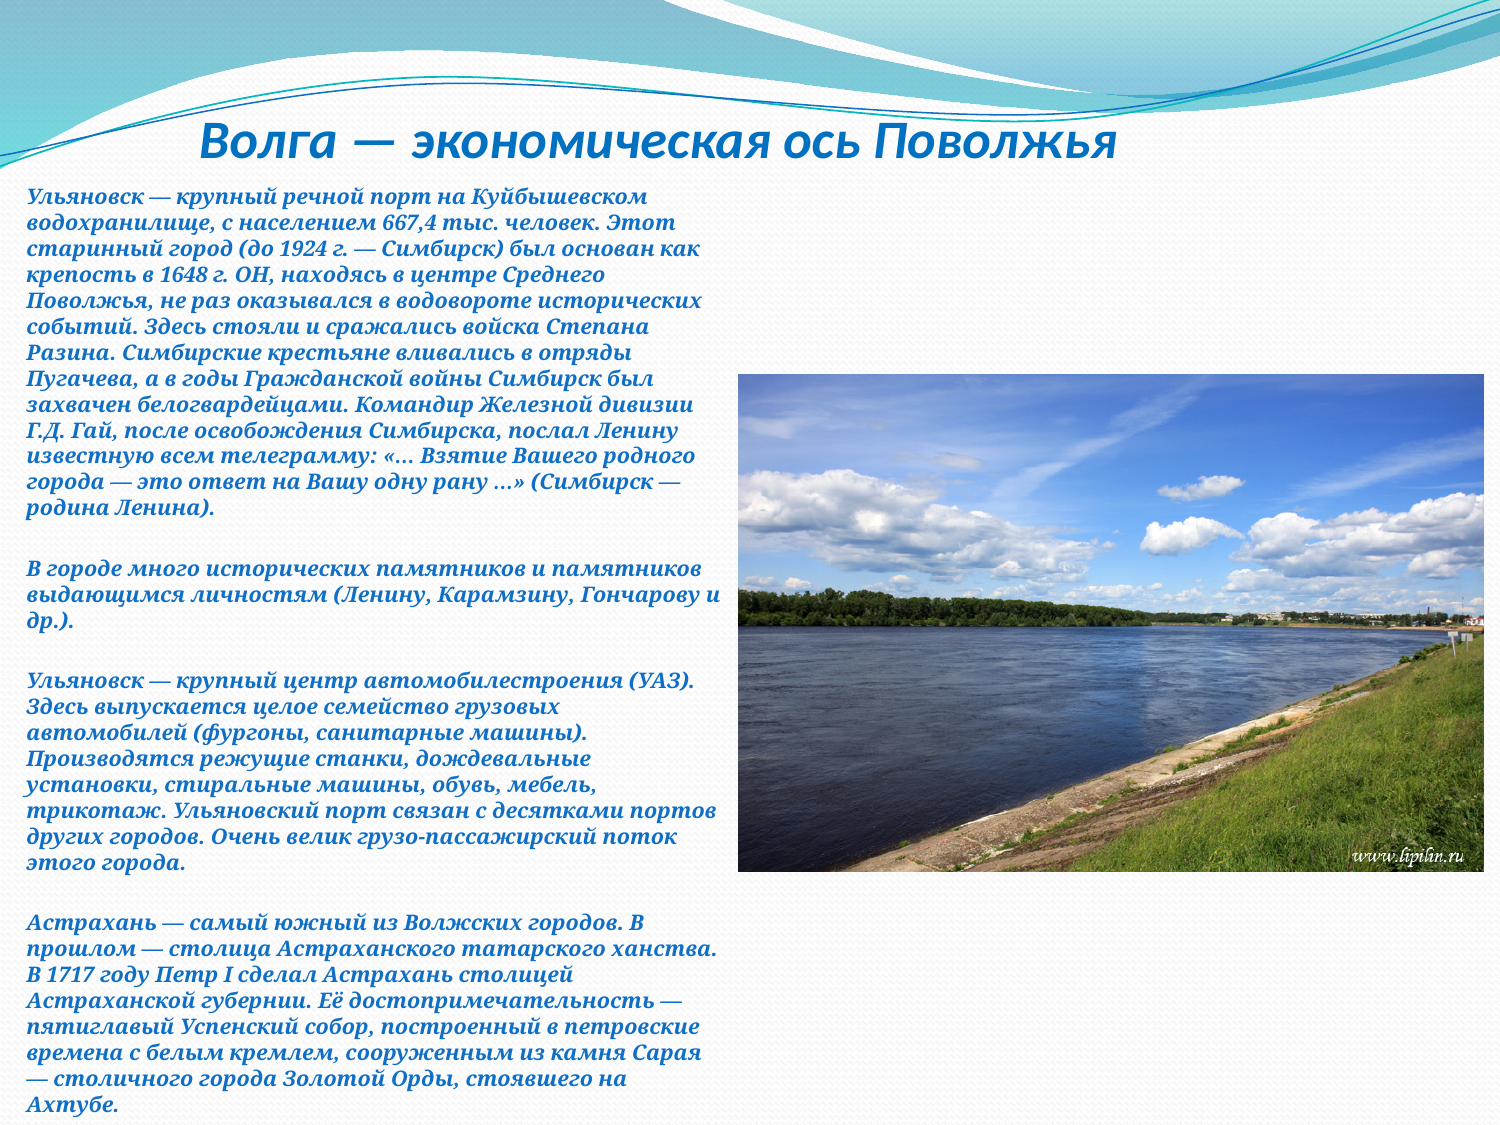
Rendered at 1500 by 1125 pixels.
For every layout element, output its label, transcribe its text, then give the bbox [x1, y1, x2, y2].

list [738, 374, 1484, 873]
title Волга — экономическая ось Поволжья [199, 93, 1177, 170]
list Ульяновск — крупный речной порт на Куйбышевском водохранилище, с населением 667,4 тыс. человек. Этот старинный город (до 1924 г. — Симбирск) был основан как крепость в 1648 г. ОН, находясь в центре Среднего Поволжья, не раз оказывался в водовороте исторических событий. Здесь стояли и сражались войска Степана Разина. Симбирские крестьяне вливались в отряды Пугачева, а в годы Гражданской войны Симбирск был захвачен белогвардейцами. Командир Железной дивизии Г.Д. Гай, после освобождения Симбирска, послал Ленину известную всем телеграмму: «… Взятие Вашего родного города — это ответ на Вашу одну рану …» (Симбирск — родина Ленина). В городе много исторических памятников и памятников выдающимся личностям (Ленину, Карамзину, Гончарову и др.). Ульяновск — крупный центр автомобилестроения (УАЗ). Здесь выпускается целое семейство грузовых автомобилей (фургоны, санитарные машины). Производятся режущие станки, дождевальные установки, стиральные машины, обувь, мебель, трикотаж. Ульяновский порт связан с десятками портов других городов. Очень велик грузо-пассажирский поток этого города. Астрахань — самый южный из Волжских городов. В прошлом — столица Астраханского татарского ханства. В 1717 году Петр I сделал Астрахань столицей Астраханской губернии. Её достопримечательность — пятиглавый Успенский собор, построенный в петровские времена с белым кремлем, сооруженным из камня Сарая — столичного города Золотой Орды, стоявшего на Ахтубе. [23, 175, 727, 1125]
